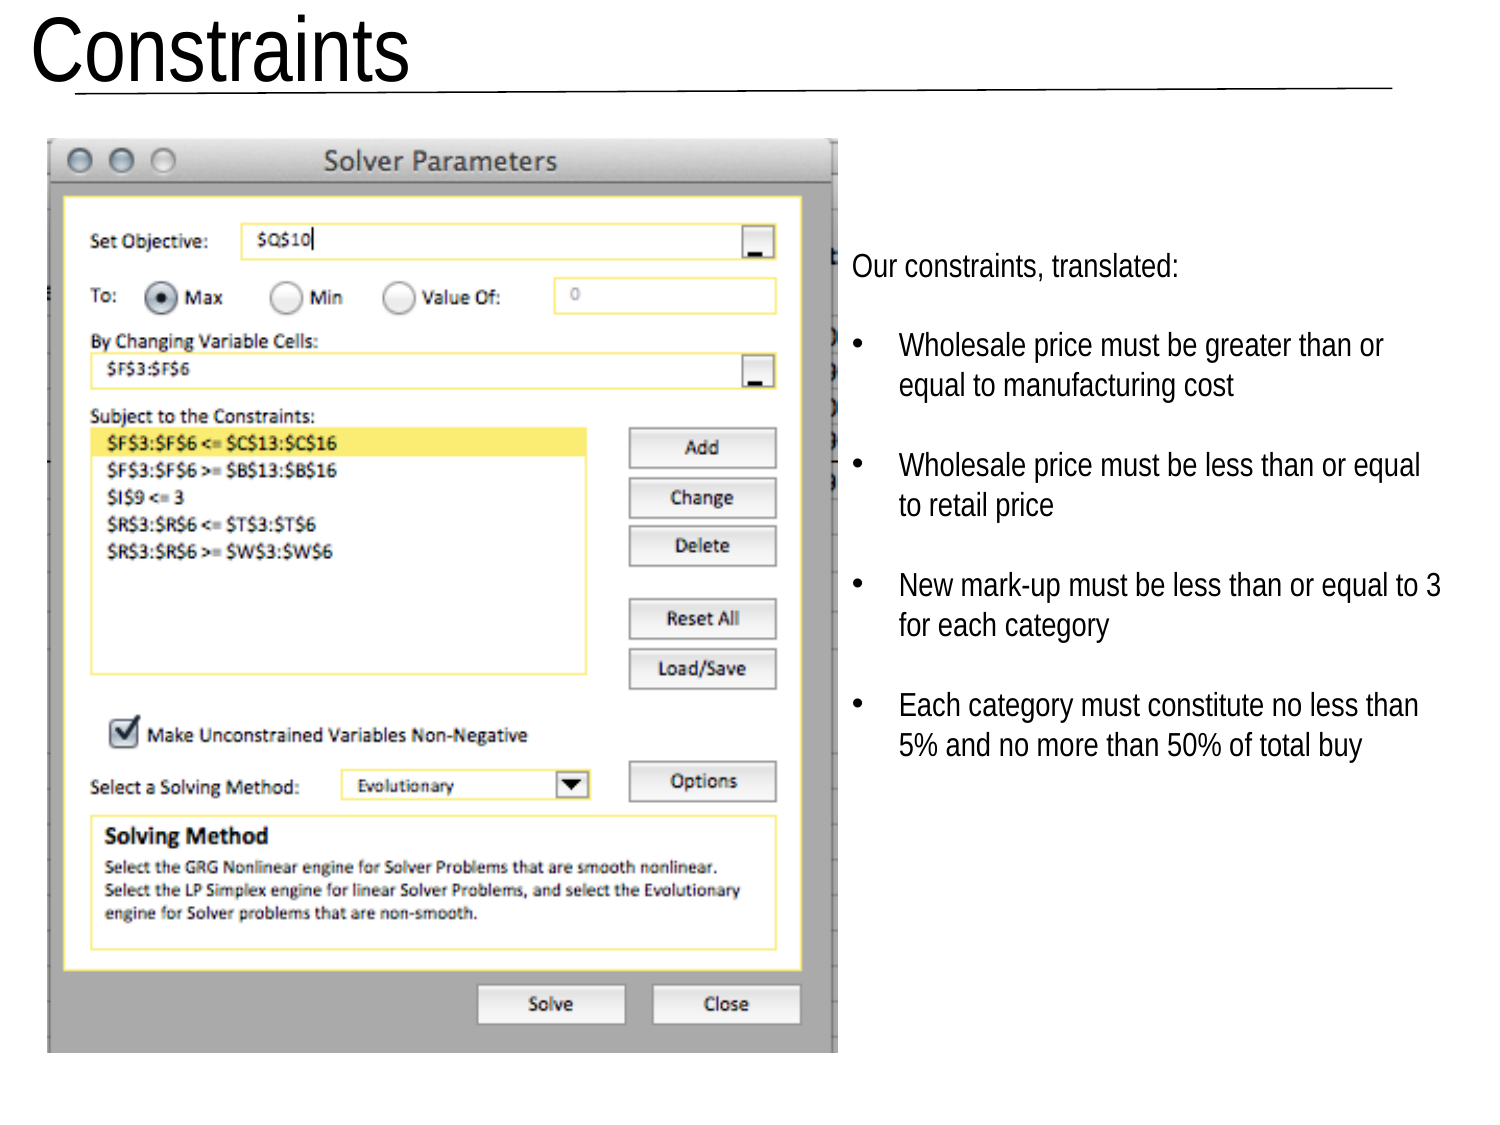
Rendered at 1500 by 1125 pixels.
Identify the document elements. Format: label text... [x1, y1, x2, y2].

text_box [74, 88, 1393, 94]
picture [47, 137, 838, 1053]
title Constraints [15, 0, 1500, 139]
text_box Our constraints, translated: Wholesale price must be greater than or equal to manufacturing cost Wholesale price must be less than or equal to retail price New mark-up must be less than or equal to 3 for each category Each category must constitute no less than 5% and no more than 50% of total buy [843, 236, 1464, 906]
